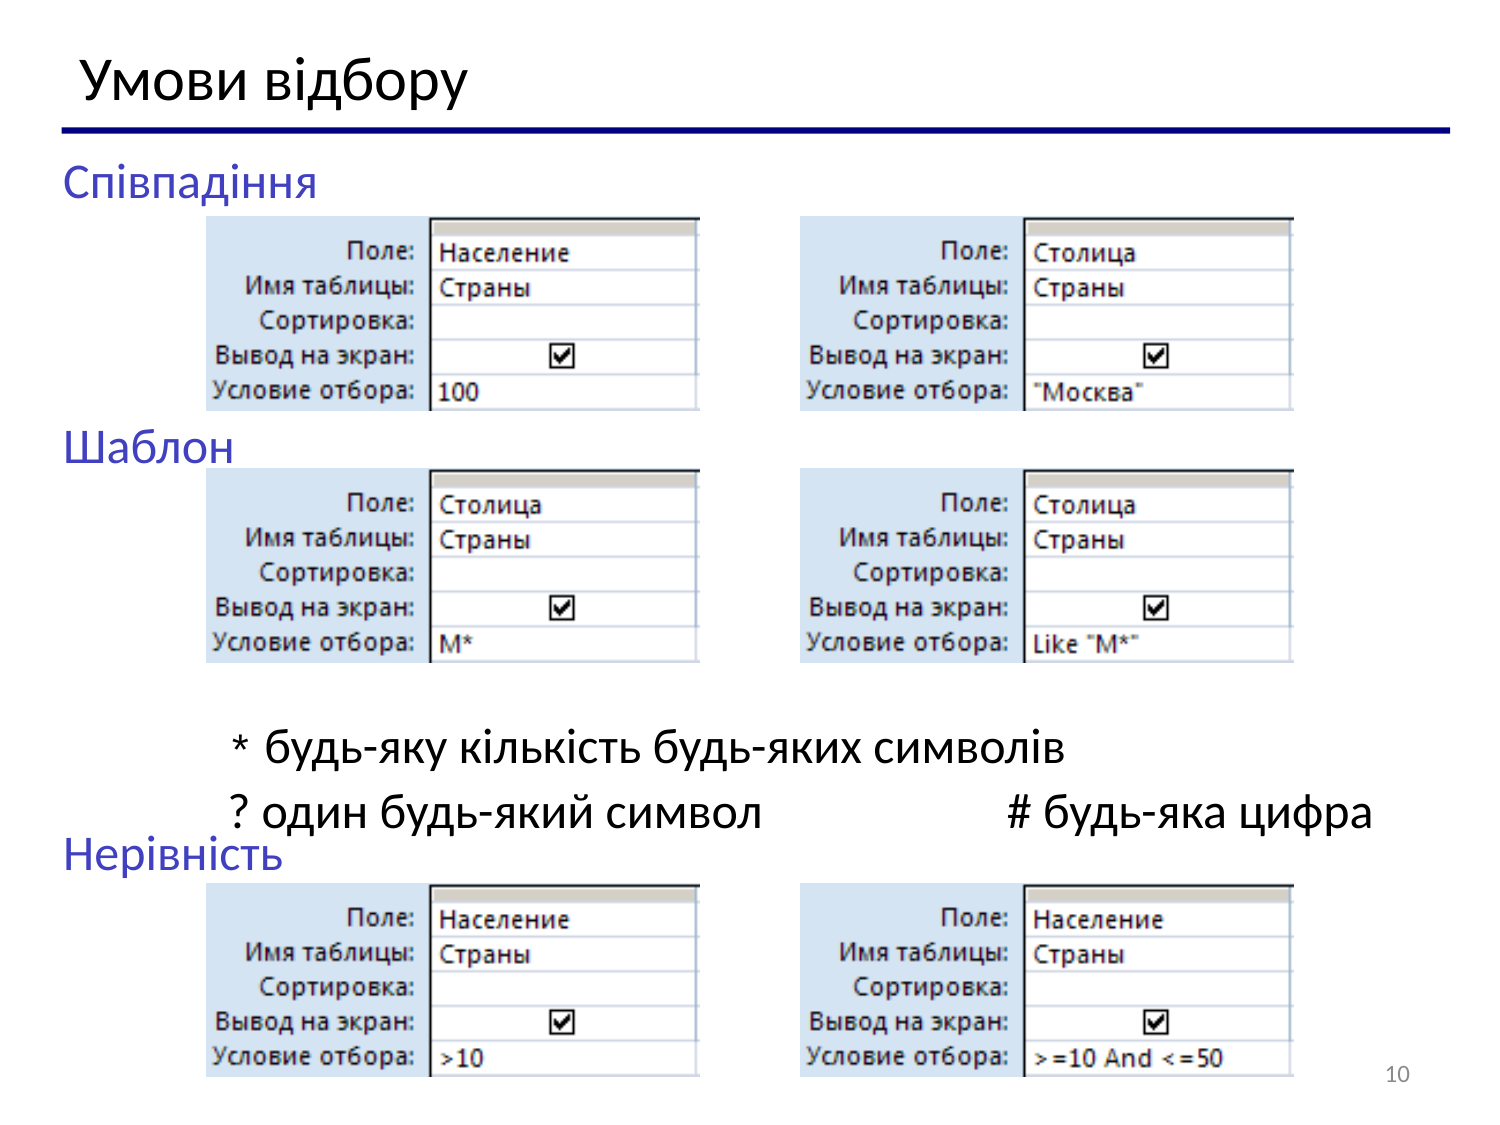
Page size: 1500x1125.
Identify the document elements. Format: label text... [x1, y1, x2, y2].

picture [799, 883, 1294, 1078]
picture [799, 468, 1294, 663]
picture [205, 468, 700, 663]
text_box Шаблон [48, 405, 394, 481]
text_box * будь-яку кількість будь-яких символів ? один будь-який символ # будь-яка цифра [212, 680, 1438, 846]
picture [205, 883, 700, 1078]
picture [799, 216, 1294, 411]
picture [205, 216, 700, 411]
text_box Умови відбору [64, 31, 1401, 121]
slide_number 10 [1074, 1042, 1425, 1103]
text_box Нерівність [48, 812, 479, 888]
text_box Співпадіння [48, 141, 394, 217]
